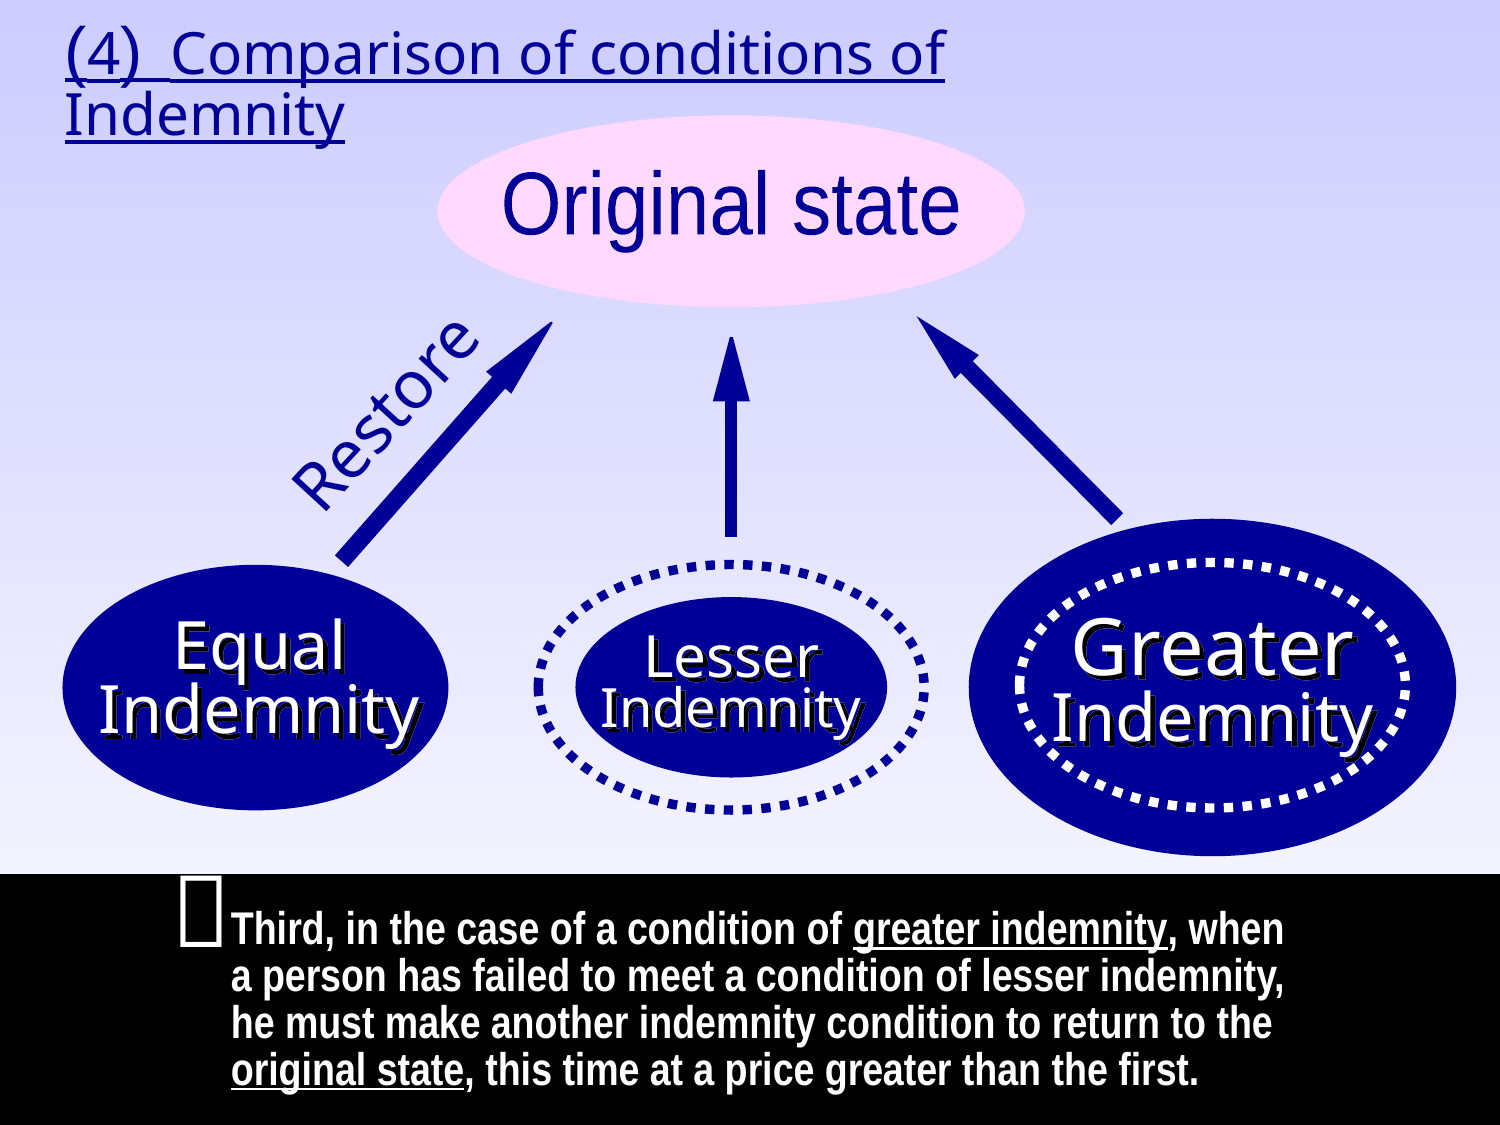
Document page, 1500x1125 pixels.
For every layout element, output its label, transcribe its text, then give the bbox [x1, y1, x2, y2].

text_box [442, 656, 449, 719]
text_box Lesser Indemnity [553, 628, 910, 745]
text_box [617, 749, 845, 778]
text_box [975, 525, 1450, 850]
text_box Greater Indemnity [1034, 607, 1391, 762]
text_box [336, 322, 552, 566]
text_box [155, 887, 1313, 1102]
text_box [104, 564, 407, 611]
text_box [437, 115, 1026, 308]
text_box [914, 647, 925, 727]
text_box [538, 640, 553, 735]
text_box [562, 564, 901, 628]
text_box [1395, 645, 1406, 726]
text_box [714, 337, 749, 538]
text_box [564, 749, 899, 811]
text_box (4) Comparison of conditions of Indemnity [49, 12, 1188, 155]
text_box [98, 759, 413, 811]
text_box Restore [240, 309, 534, 573]
text_box Equal Indemnity [81, 611, 438, 755]
text_box [1063, 562, 1362, 607]
text_box [62, 635, 81, 741]
text_box [613, 597, 849, 628]
text_box [1019, 638, 1034, 732]
text_box [1068, 767, 1357, 808]
text_box [0, 875, 1500, 1125]
text_box [916, 316, 1124, 526]
